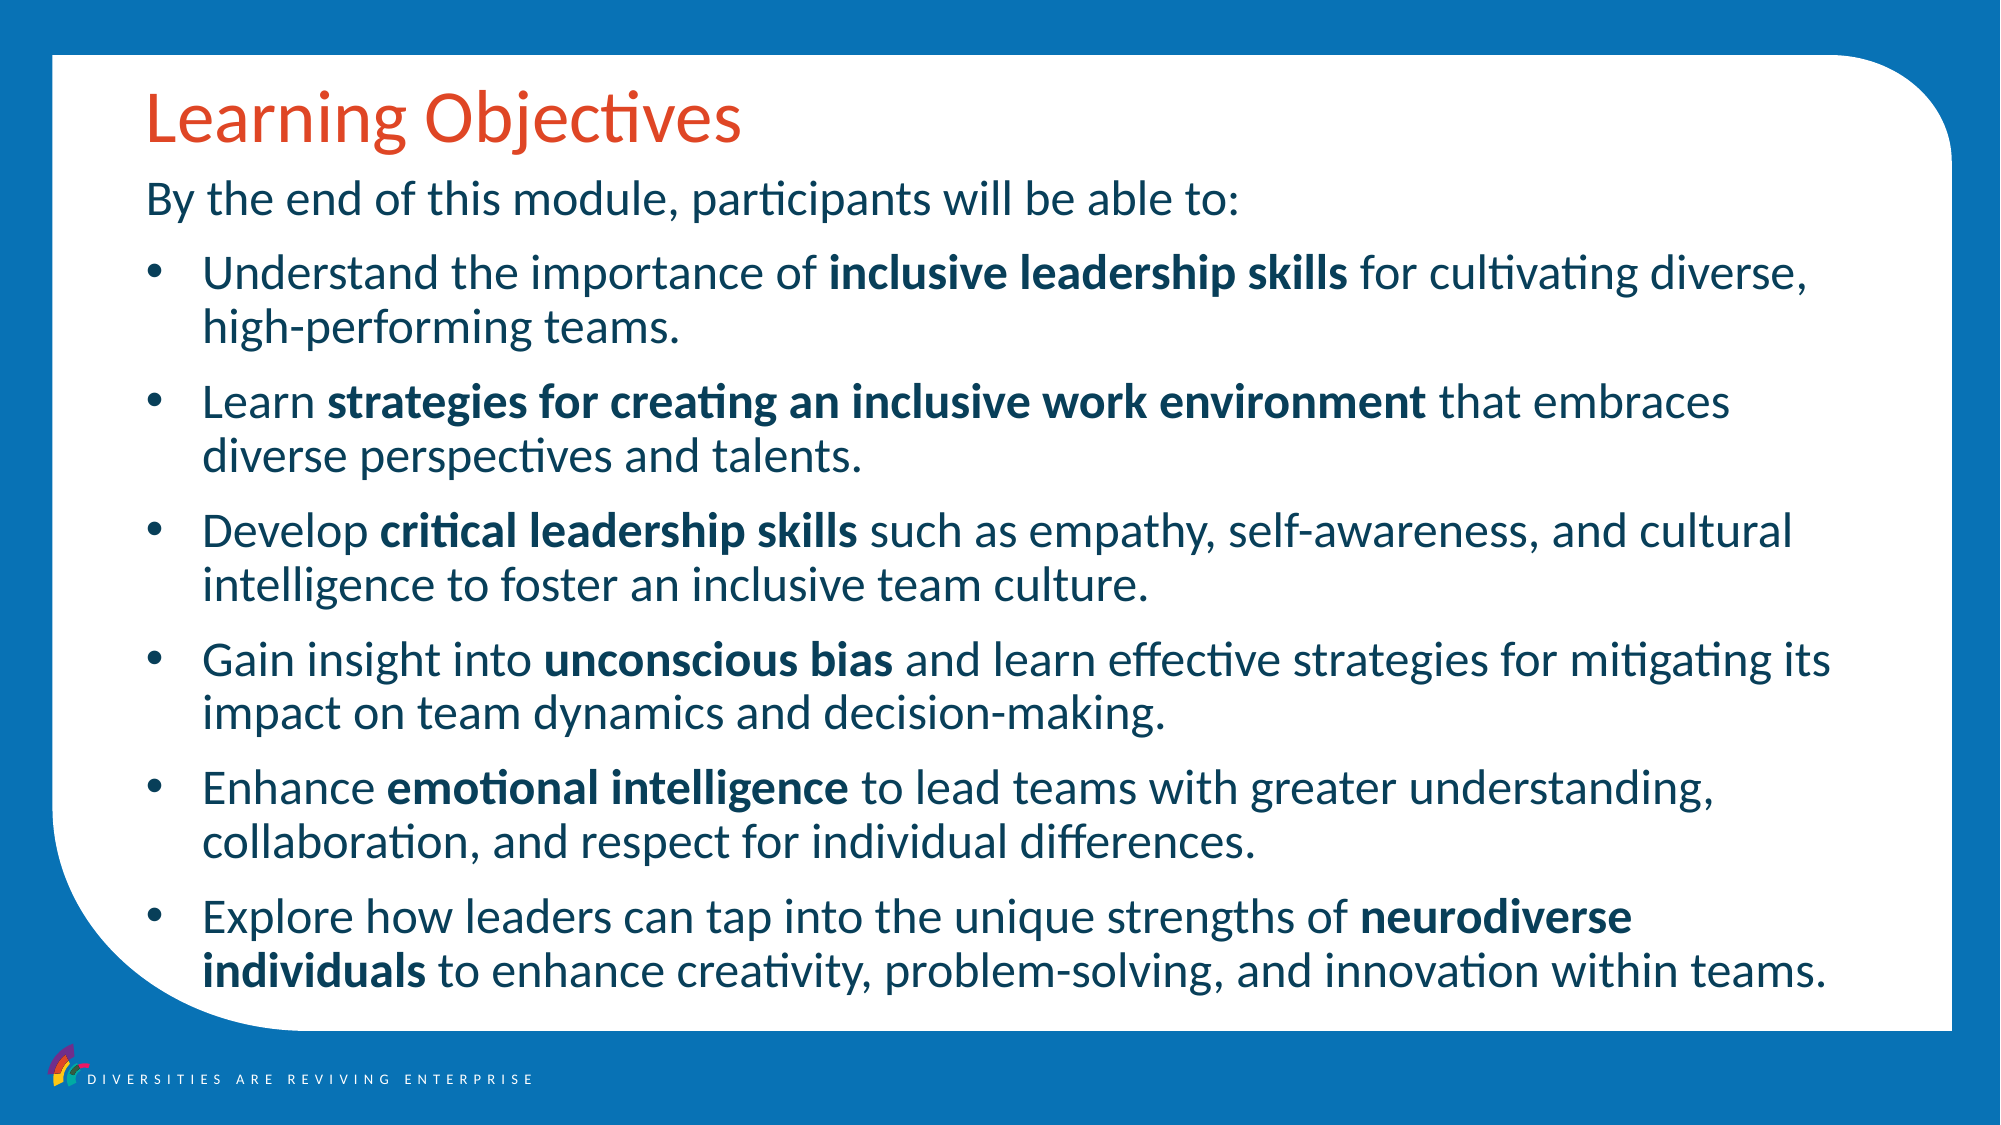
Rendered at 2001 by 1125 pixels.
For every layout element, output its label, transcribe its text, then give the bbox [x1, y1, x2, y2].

list Learning Objectives [130, 70, 1869, 203]
list By the end of this module, participants will be able to: Understand the importance of inclusive leadership skills for cultivating diverse, high-performing teams. Learn strategies for creating an inclusive work environment that embraces diverse perspectives and talents. Develop critical leadership skills such as empathy, self-awareness, and cultural intelligence to foster an inclusive team culture. Gain insight into unconscious bias and learn effective strategies for mitigating its impact on team dynamics and decision-making. Enhance emotional intelligence to lead teams with greater understanding, collaboration, and respect for individual differences. Explore how leaders can tap into the unique strengths of neurodiverse individuals to enhance creativity, problem-solving, and innovation within teams. [130, 203, 1869, 796]
